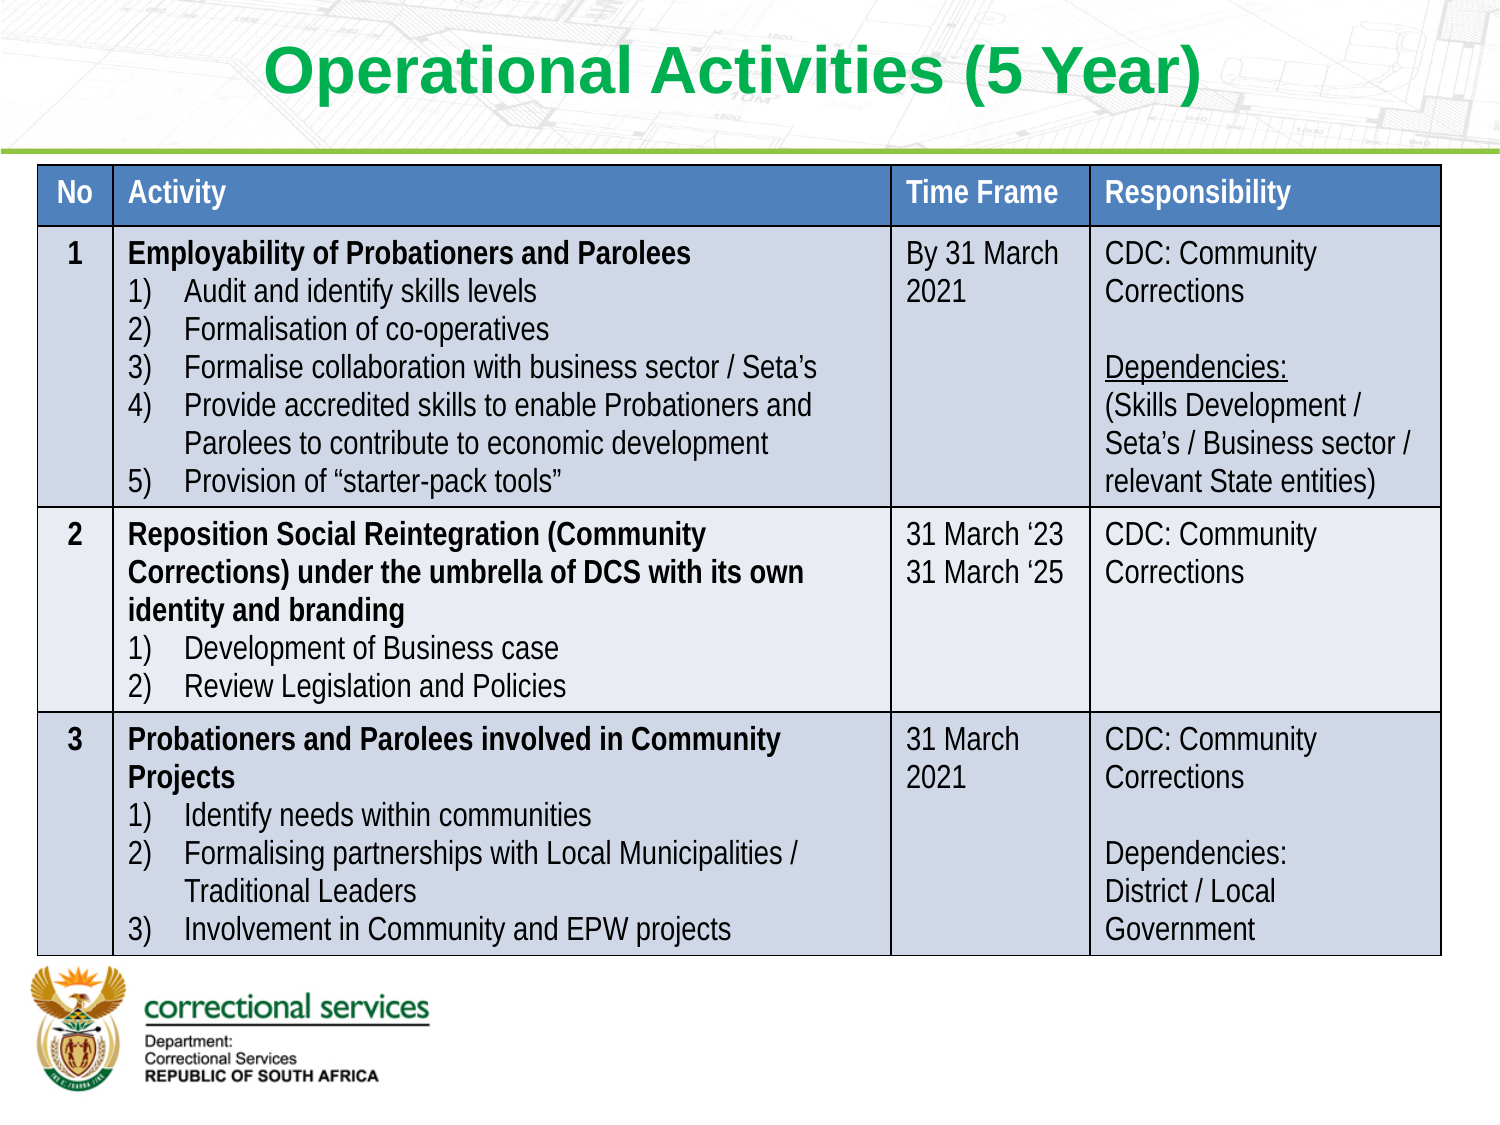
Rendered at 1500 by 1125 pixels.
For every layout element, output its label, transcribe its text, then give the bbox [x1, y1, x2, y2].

table_cell 31 March ‘23 31 March ‘25 [892, 508, 1089, 711]
table_cell 31 March 2021 [892, 713, 1089, 955]
table_header Activity [114, 166, 890, 225]
table_cell 1 [38, 227, 112, 506]
table_cell CDC: Community Corrections Dependencies: District / Local Government [1091, 713, 1440, 955]
title Operational Activities (5 Year) [96, 0, 1372, 164]
picture [0, 936, 481, 1125]
table_cell 3 [38, 713, 112, 955]
table_cell CDC: Community Corrections Dependencies: (Skills Development / Seta’s / Business sector / relevant State entities) [1091, 227, 1440, 506]
table_header No [38, 166, 112, 225]
table_header Responsibility [1091, 166, 1440, 225]
picture [0, 0, 96, 154]
table_cell Probationers and Parolees involved in Community Projects Identify needs within communities Formalising partnerships with Local Municipalities / Traditional Leaders Involvement in Community and EPW projects [114, 713, 890, 955]
table_cell Reposition Social Reintegration (Community Corrections) under the umbrella of DCS with its own identity and branding Development of Business case Review Legislation and Policies [114, 508, 890, 711]
table_header Time Frame [892, 166, 1089, 225]
table_cell CDC: Community Corrections [1091, 508, 1440, 711]
picture [1372, 0, 1500, 154]
table_cell Employability of Probationers and Parolees Audit and identify skills levels Formalisation of co-operatives Formalise collaboration with business sector / Seta’s Provide accredited skills to enable Probationers and Parolees to contribute to economic development Provision of “starter-pack tools” [114, 227, 890, 506]
table_cell 2 [38, 508, 112, 711]
table_cell By 31 March 2021 [892, 227, 1089, 506]
